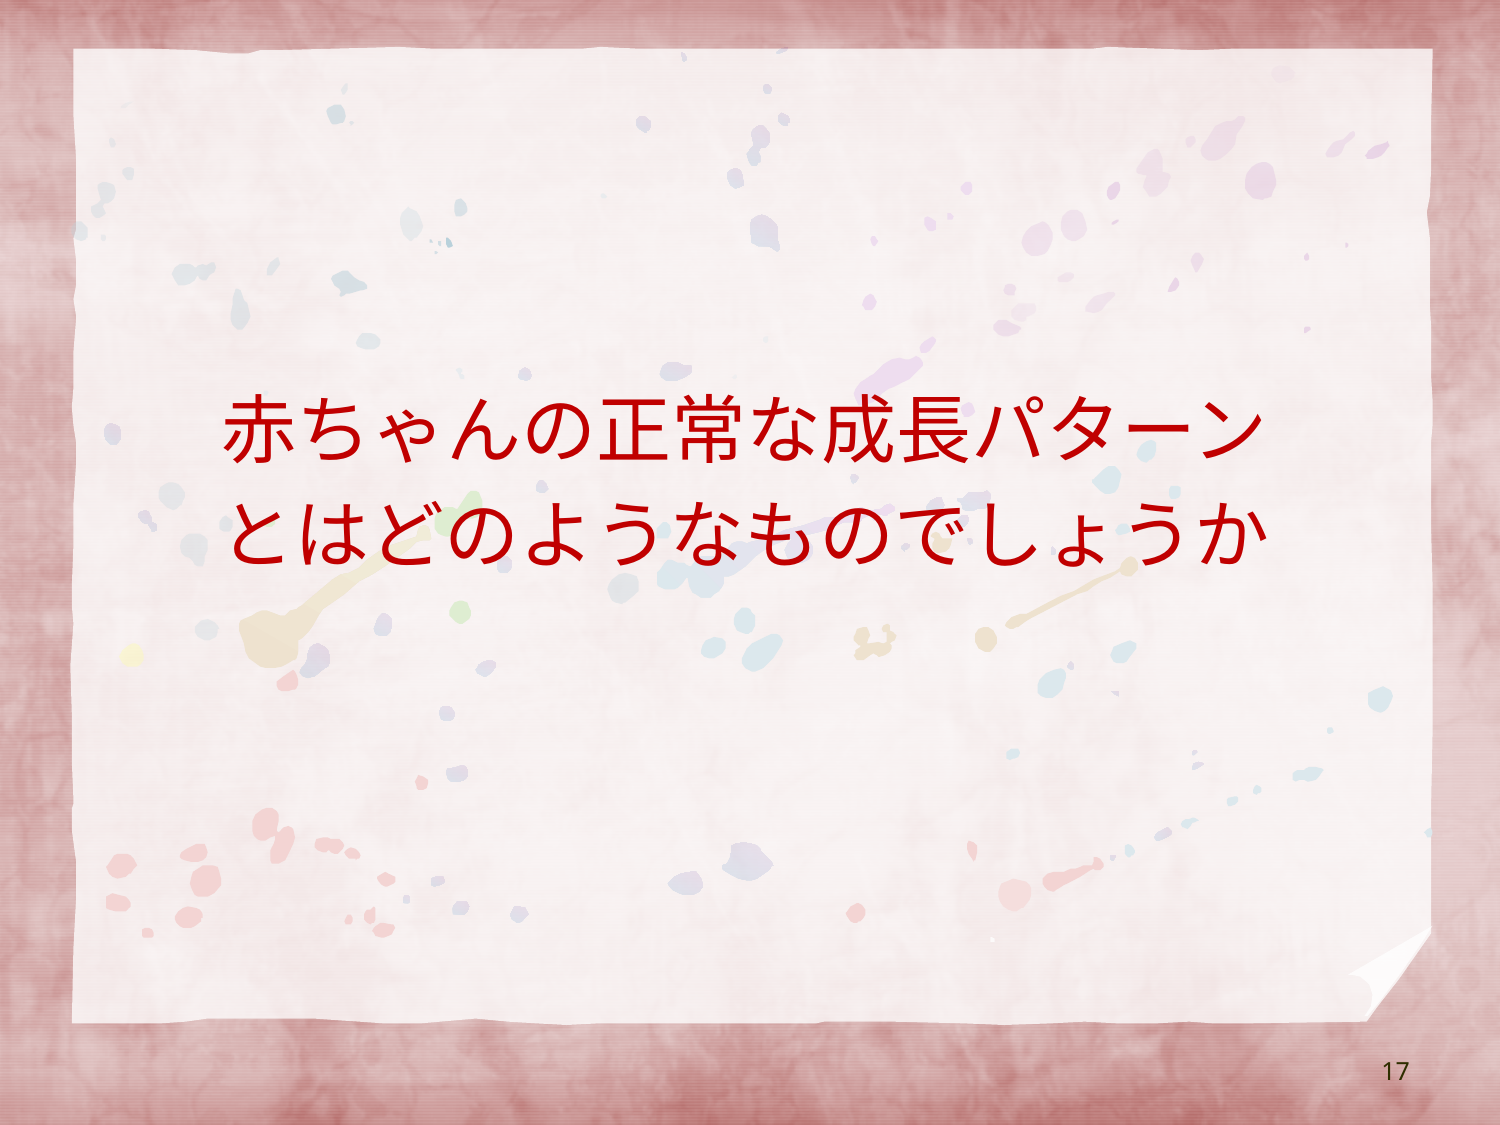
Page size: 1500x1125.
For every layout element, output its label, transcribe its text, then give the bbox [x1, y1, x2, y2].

slide_number 17 [1074, 1042, 1425, 1103]
list 赤ちゃんの正常な成長パターン とはどのようなものでしょうか [128, 374, 1360, 693]
